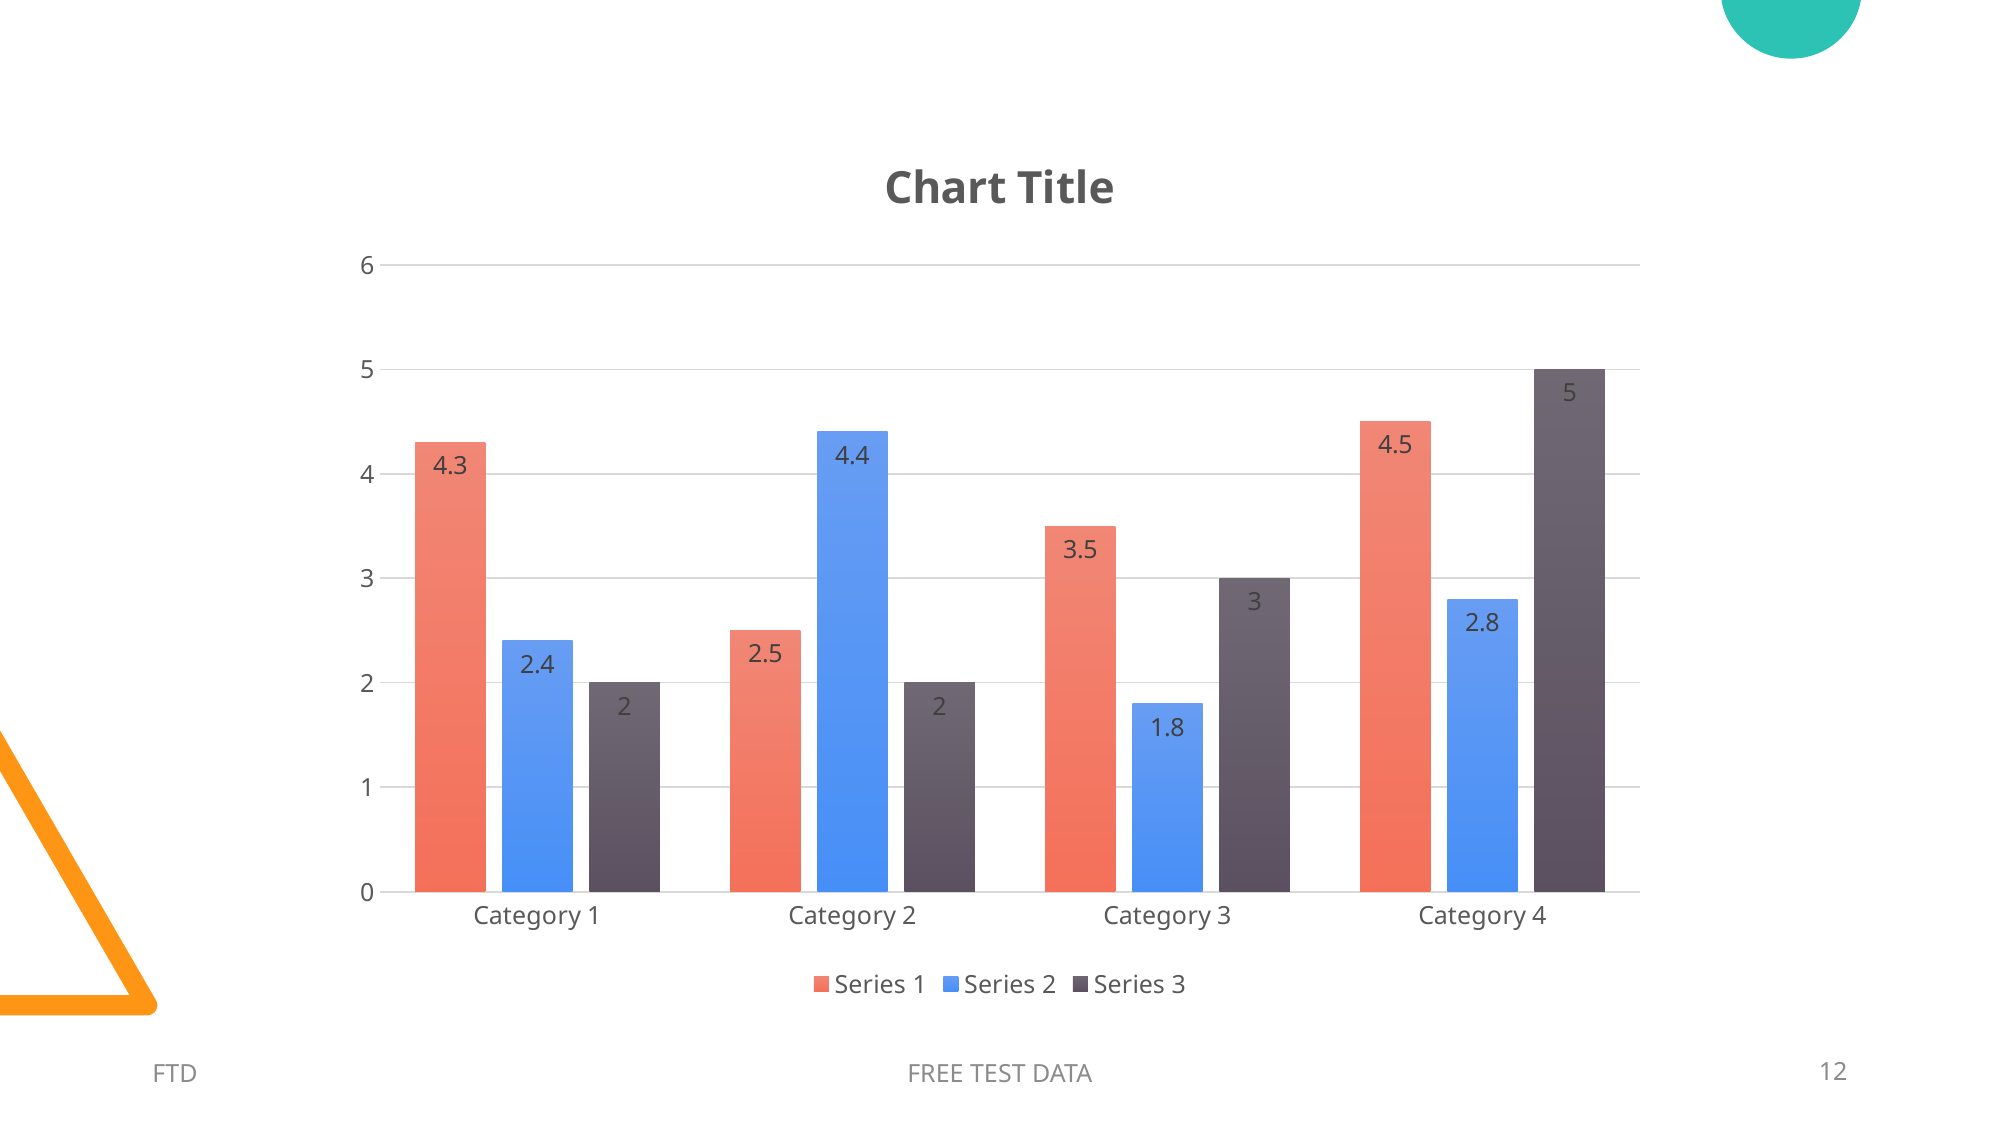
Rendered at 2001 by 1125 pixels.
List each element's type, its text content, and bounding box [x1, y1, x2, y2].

chart [333, 117, 1667, 1007]
footer FREE TEST DATA [662, 1042, 1338, 1103]
slide_number FTD [137, 1042, 588, 1103]
slide_number 12 [1412, 1042, 1863, 1103]
